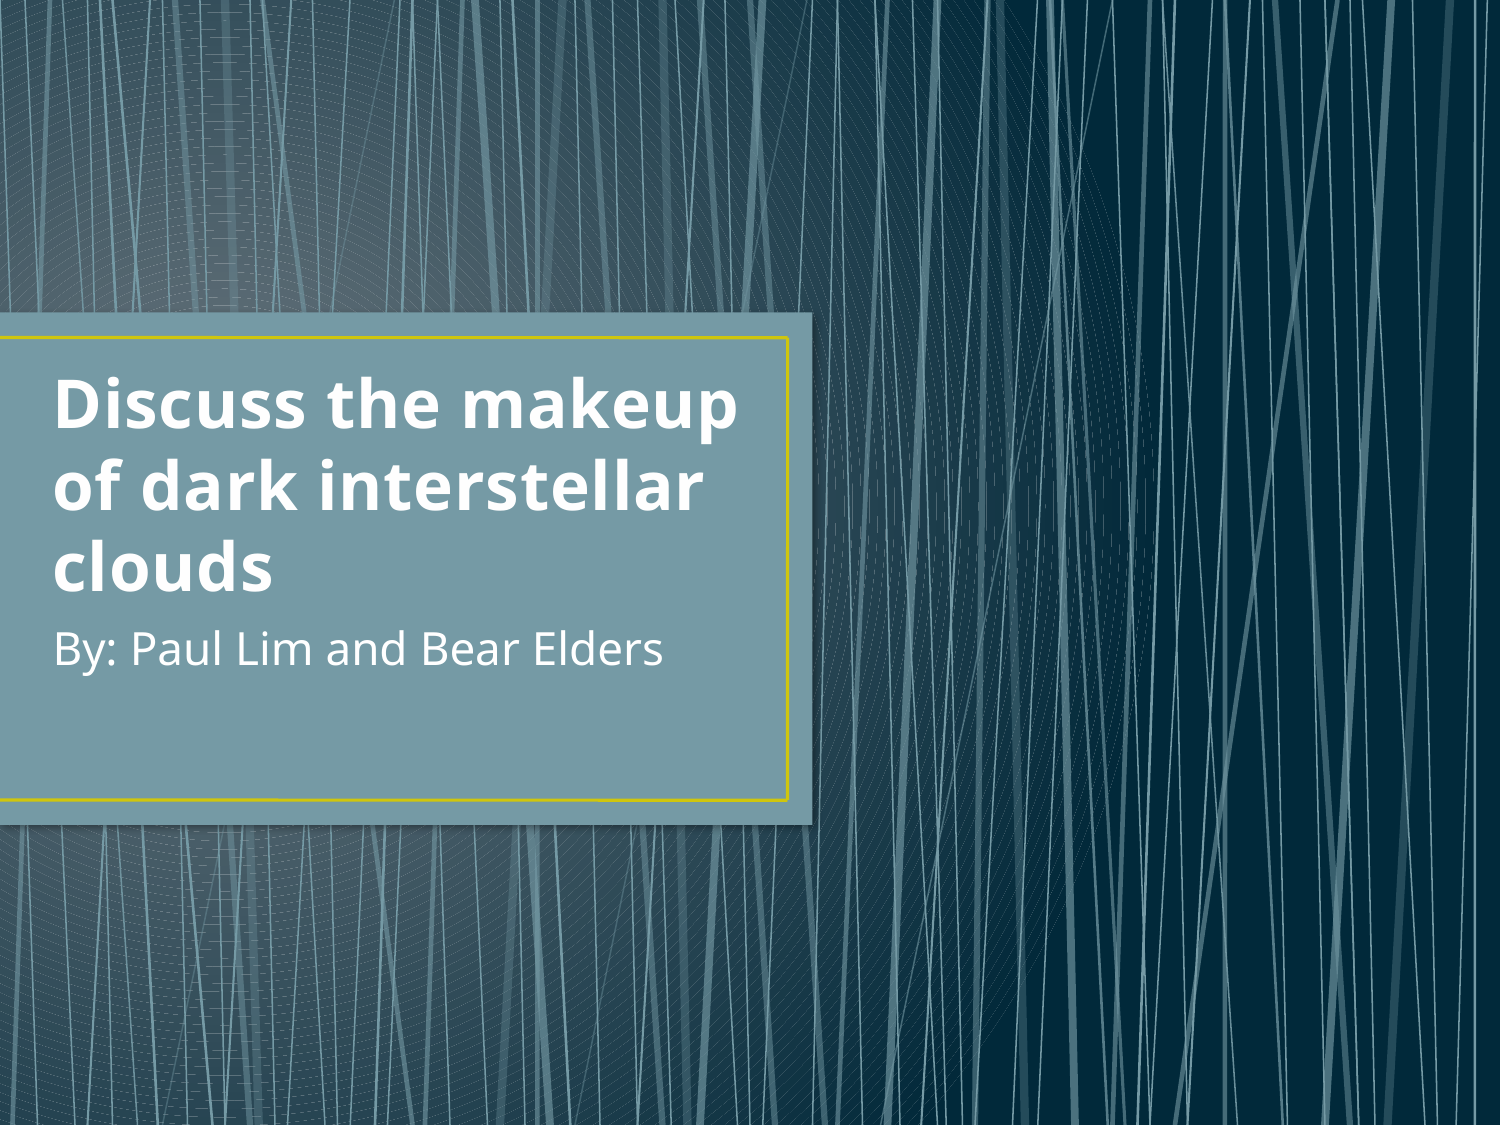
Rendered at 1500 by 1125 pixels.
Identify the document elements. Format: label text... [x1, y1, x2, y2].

title Discuss the makeup of dark interstellar clouds [37, 349, 763, 612]
subtitle By: Paul Lim and Bear Elders [37, 612, 763, 788]
